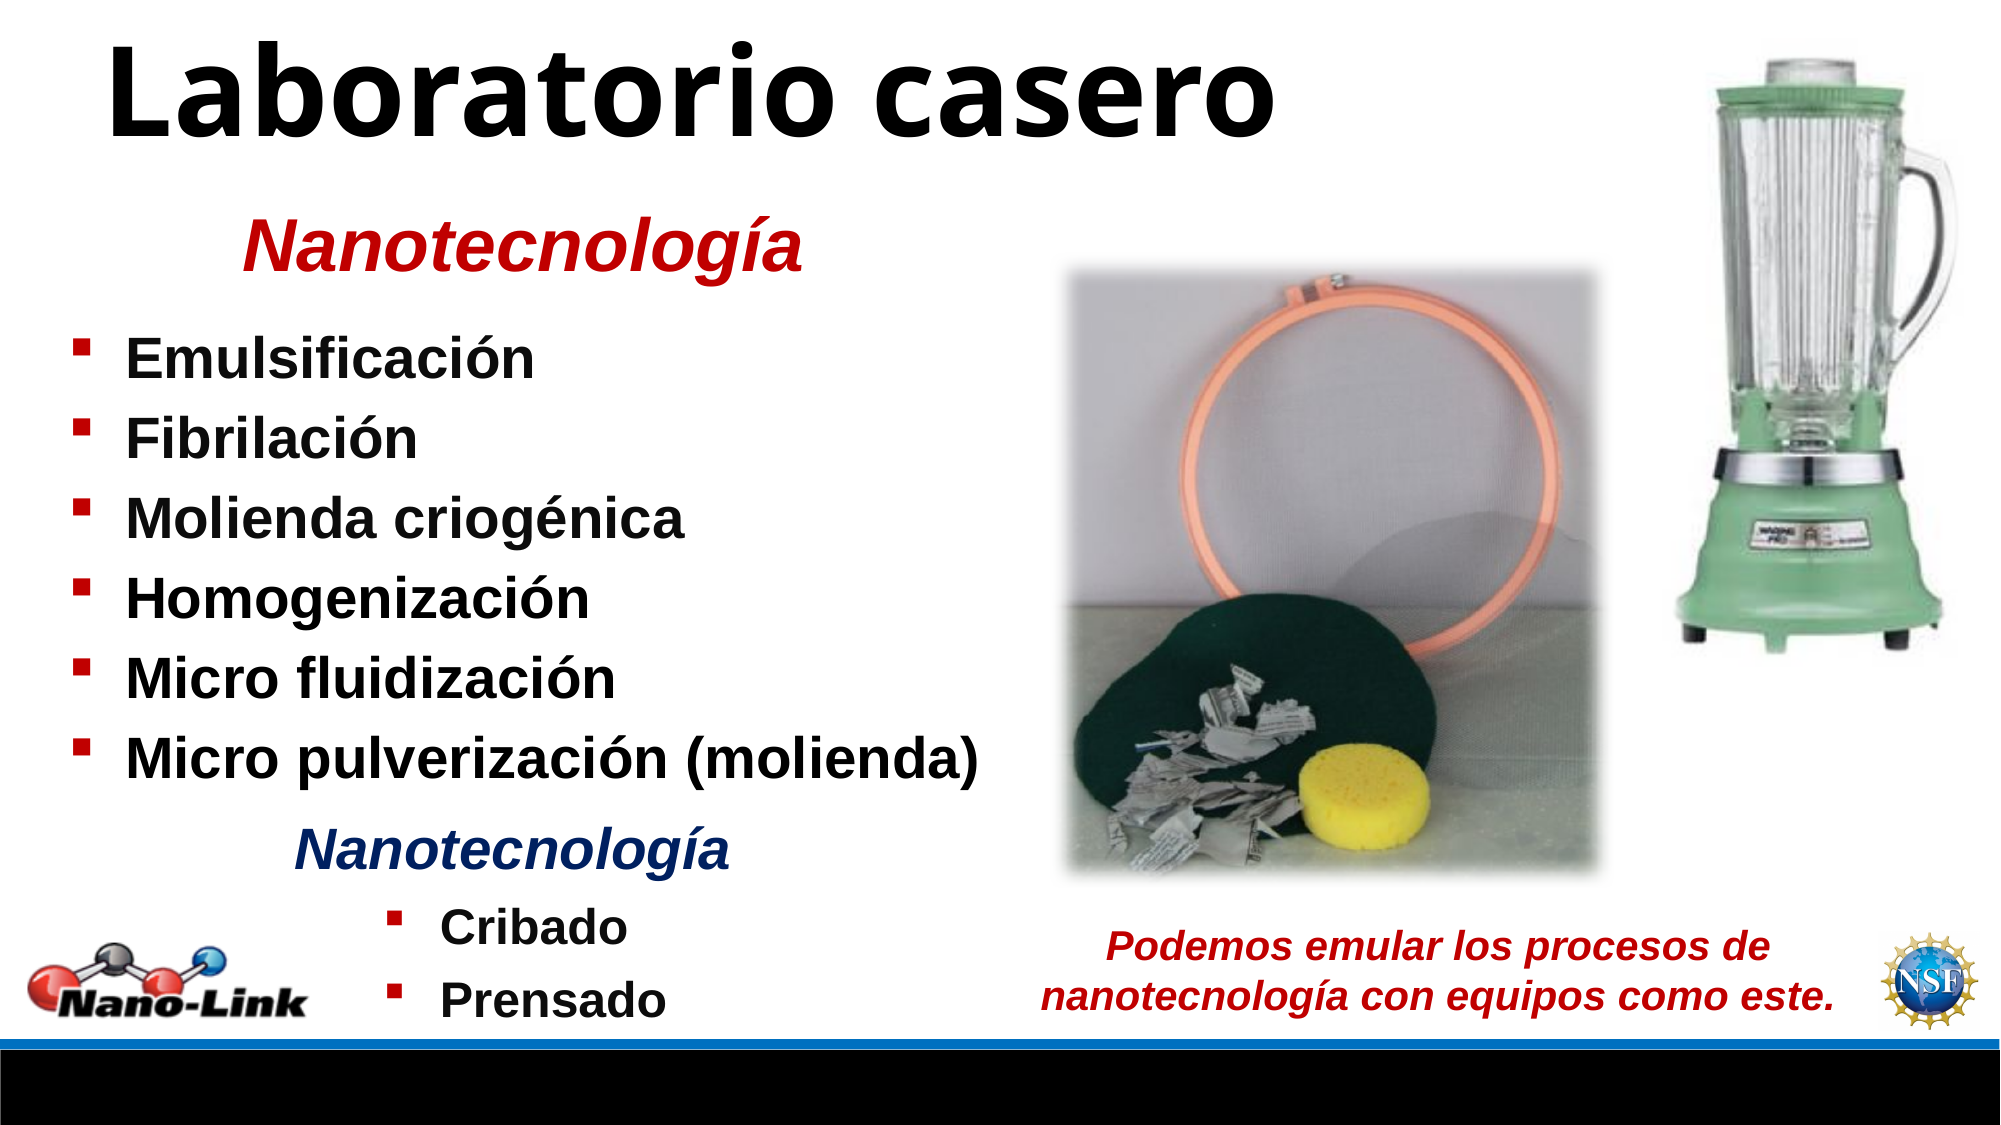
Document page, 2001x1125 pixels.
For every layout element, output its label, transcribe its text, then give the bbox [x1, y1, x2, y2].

picture [1661, 34, 1965, 672]
text_box Nanotecnología [25, 792, 1000, 900]
picture [1049, 251, 1614, 888]
picture [19, 932, 325, 1032]
text_box Emulsificación Fibrilación Molienda criogénica Homogenización Micro fluidización Micro pulverización (molienda) [50, 312, 1011, 847]
text_box Laboratorio casero [0, 12, 1383, 160]
text_box Nanotecnología [36, 187, 1011, 295]
picture [1878, 931, 1981, 1032]
text_box Cribado Prensado [350, 887, 825, 1035]
text_box Podemos emular los procesos de nanotecnología con equipos como este. [974, 905, 1902, 1031]
